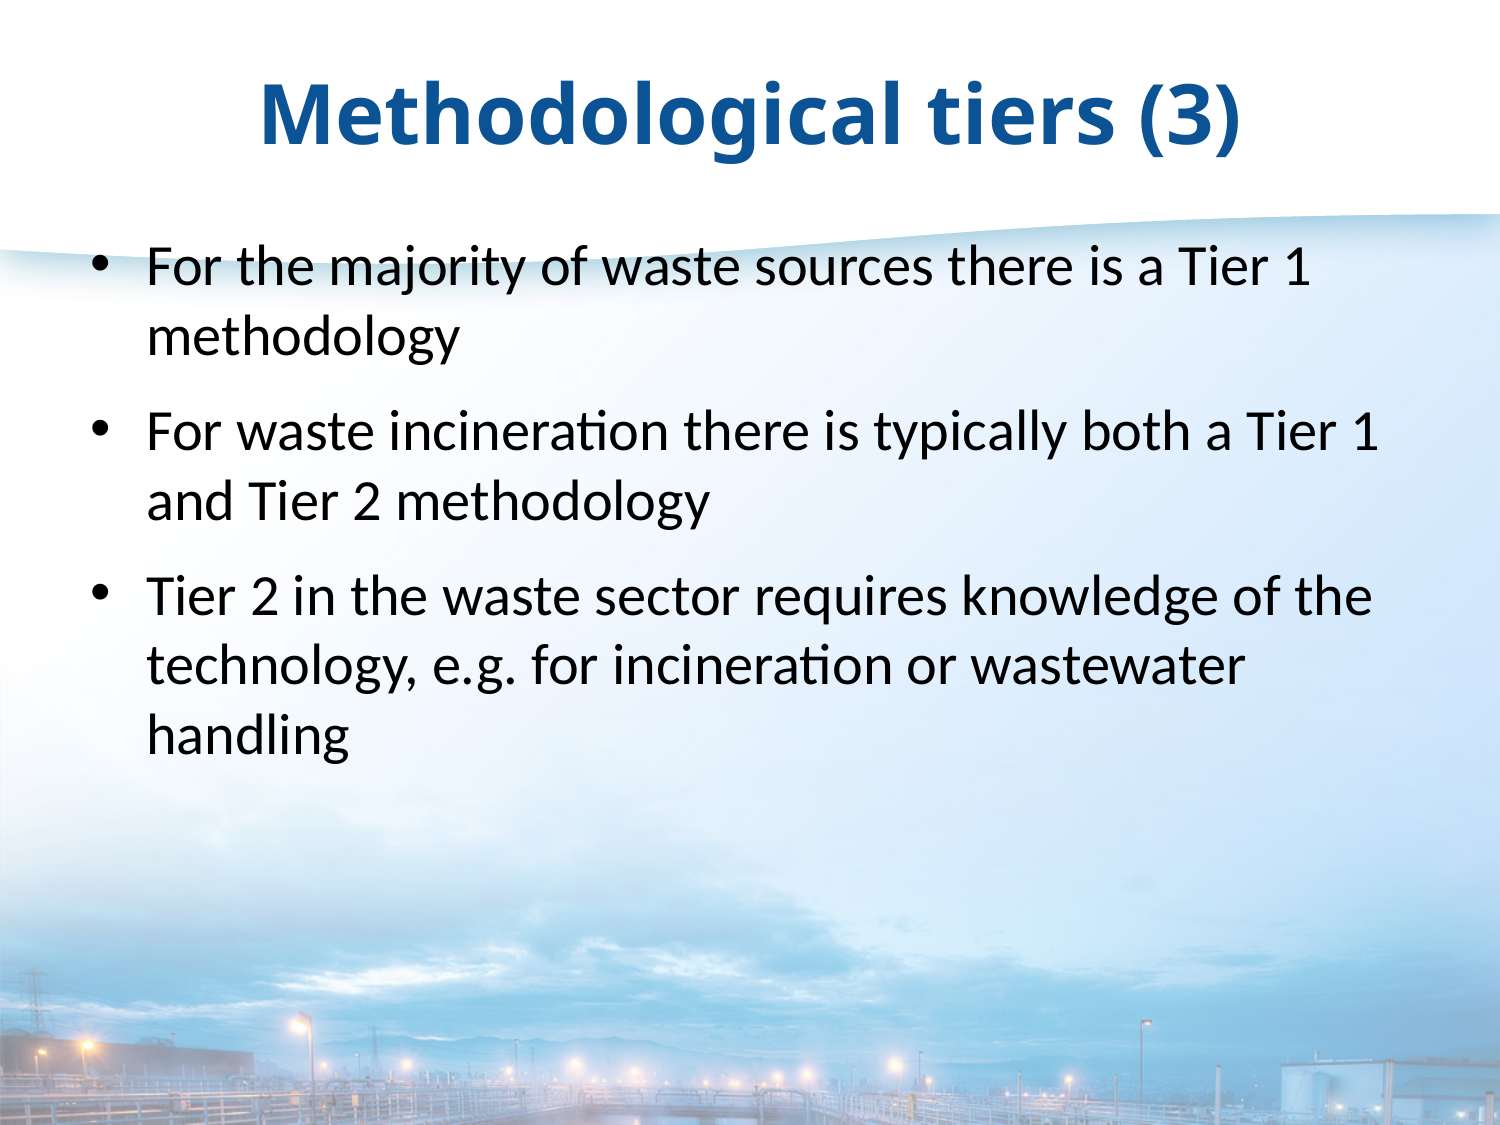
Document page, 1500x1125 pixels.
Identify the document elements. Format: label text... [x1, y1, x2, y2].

title Methodological tiers (3) [75, 45, 1425, 197]
list For the majority of waste sources there is a Tier 1 methodology For waste incineration there is typically both a Tier 1 and Tier 2 methodology Tier 2 in the waste sector requires knowledge of the technology, e.g. for incineration or wastewater handling [75, 219, 1425, 1047]
picture [0, 215, 1500, 1125]
